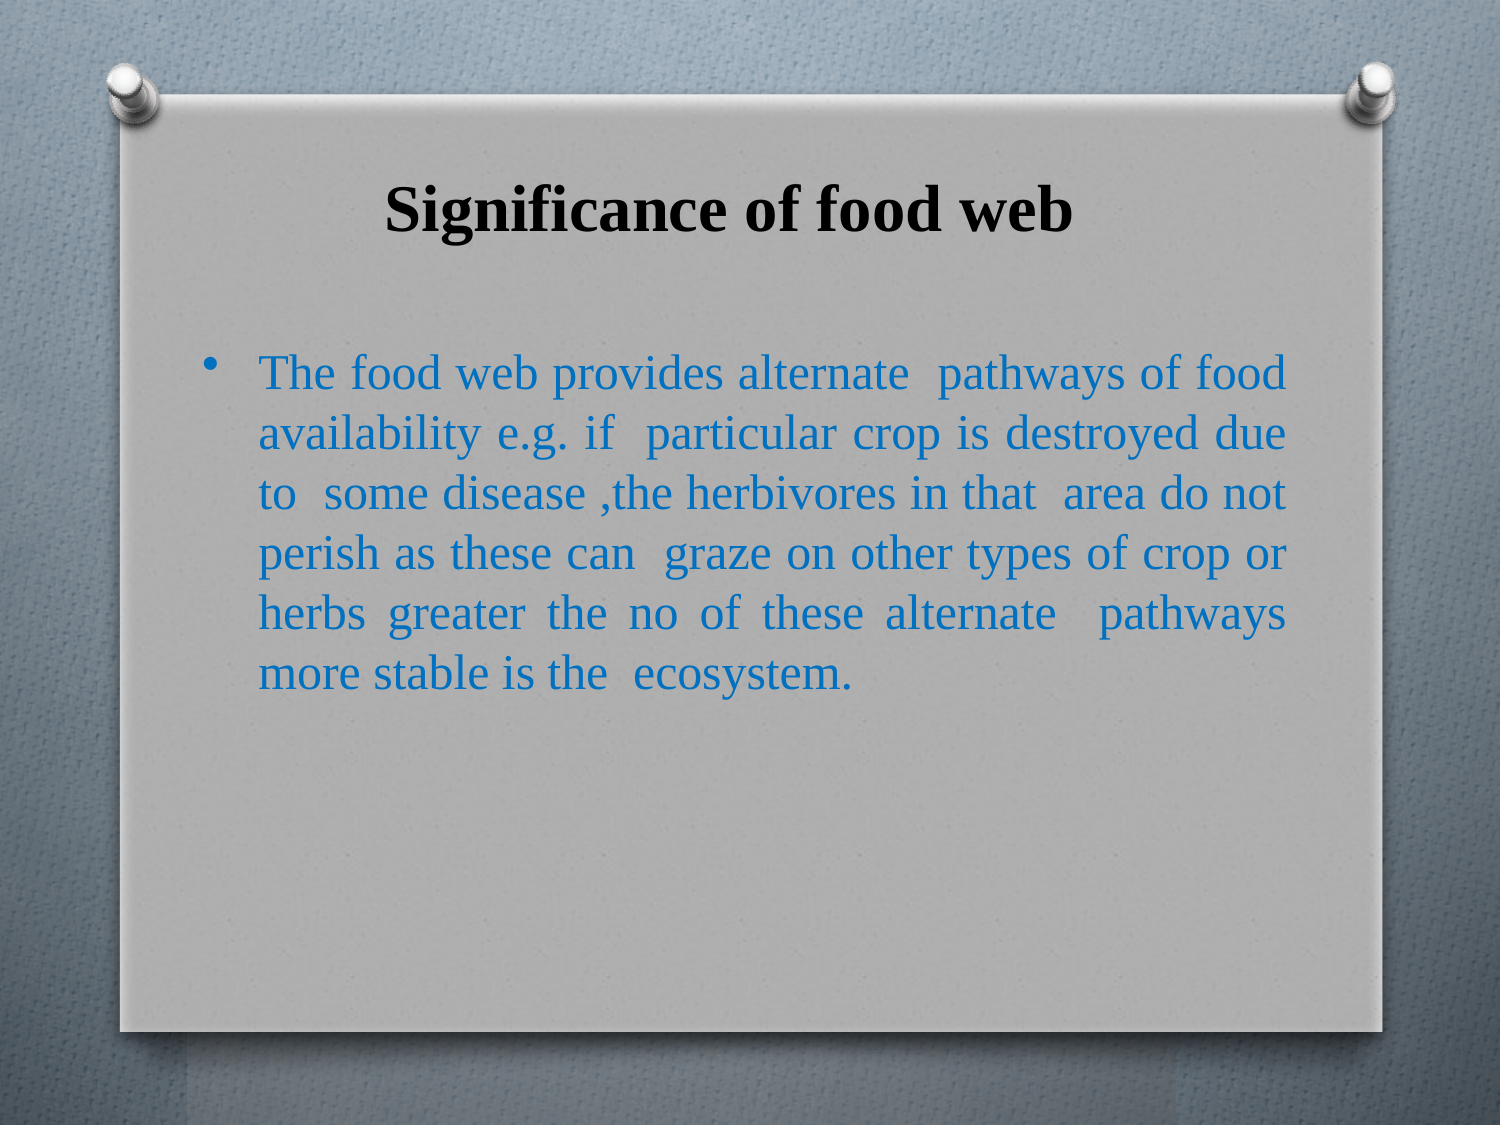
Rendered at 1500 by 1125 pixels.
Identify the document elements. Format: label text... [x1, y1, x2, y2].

text_box The food web provides alternate pathways of food availability e.g. if particular crop is destroyed due to some disease ,the herbivores in that area do not perish as these can graze on other types of crop or herbs greater the no of these alternate pathways more stable is the ecosystem. [200, 337, 1288, 700]
title Significance of food web [166, 109, 1291, 299]
picture [75, 29, 198, 153]
picture [1317, 35, 1439, 156]
